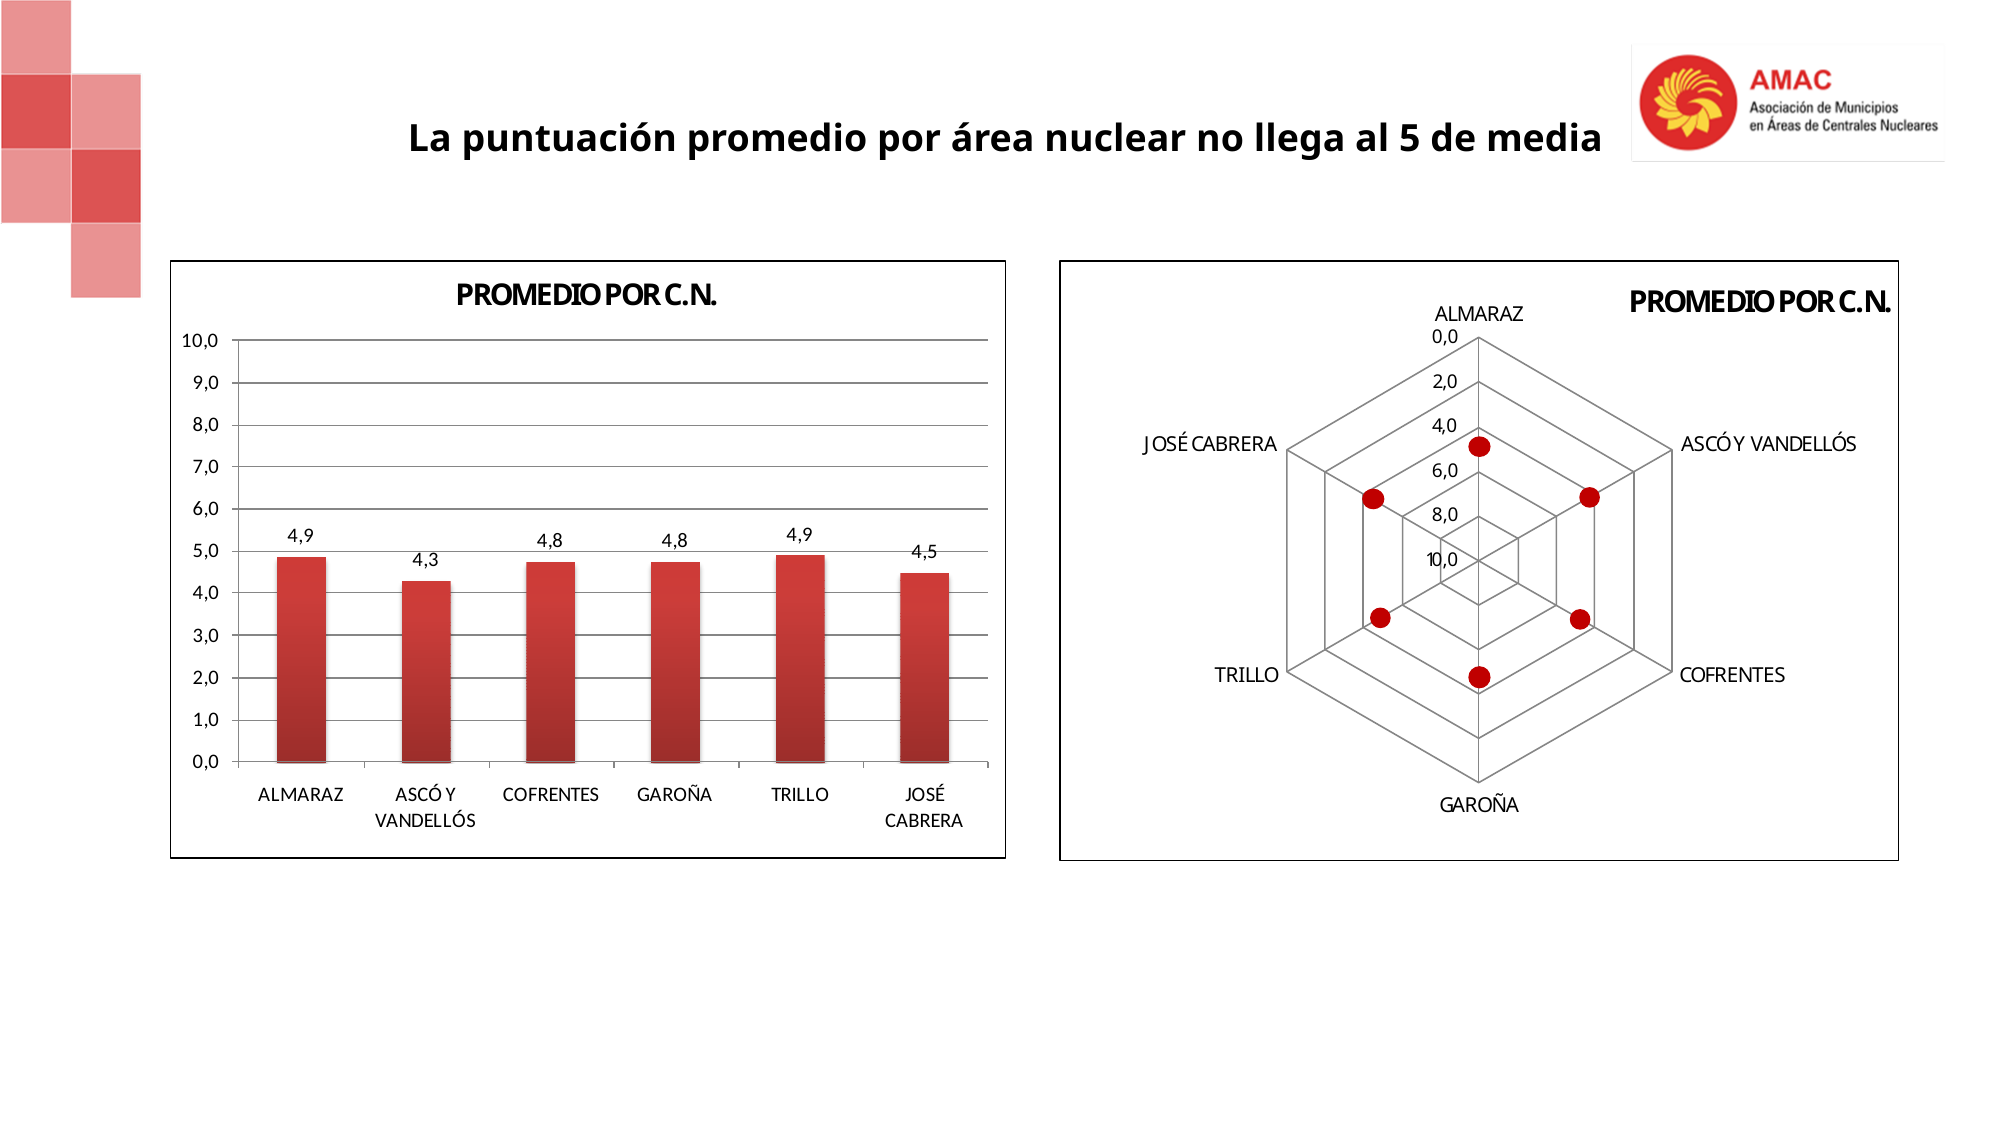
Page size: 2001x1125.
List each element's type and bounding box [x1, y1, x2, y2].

picture [0, 0, 1946, 862]
